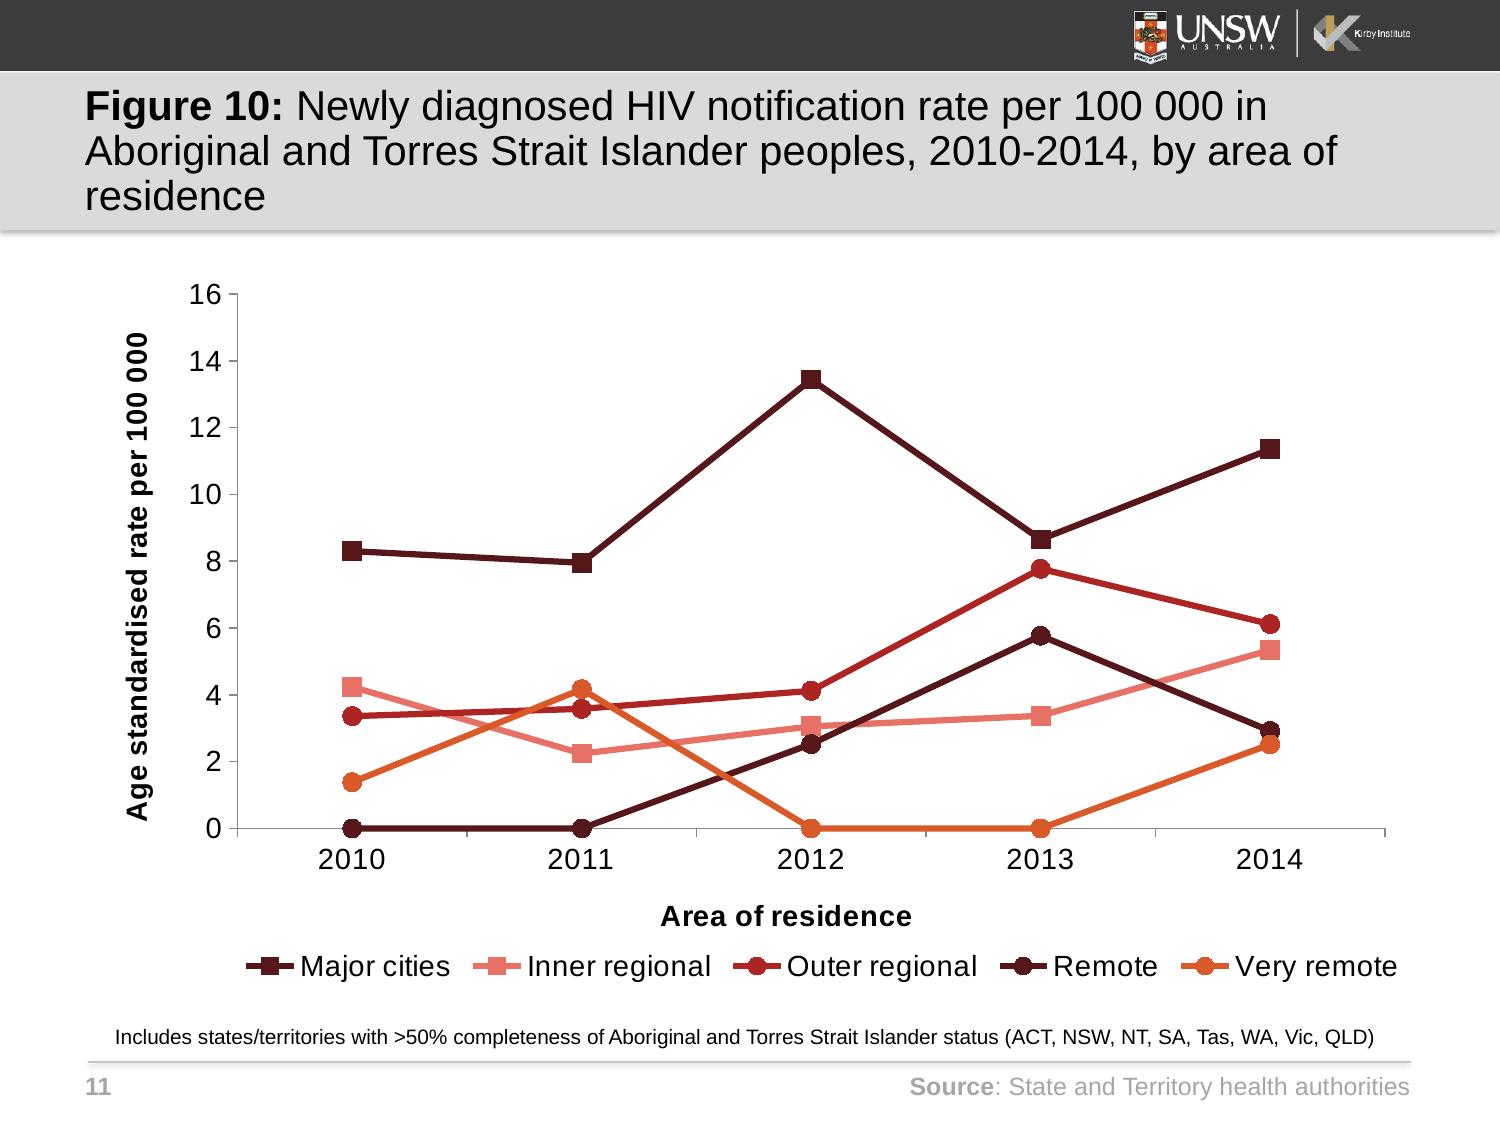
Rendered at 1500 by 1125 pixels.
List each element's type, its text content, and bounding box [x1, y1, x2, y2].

text_box Includes states/territories with >50% completeness of Aboriginal and Torres Strait Islander status (ACT, NSW, NT, SA, Tas, WA, Vic, QLD) [100, 1016, 1424, 1057]
picture [0, 0, 1500, 71]
list Source: State and Territory health authorities [262, 1070, 1412, 1112]
title Figure 10: Newly diagnosed HIV notification rate per 100 000 in Aboriginal and Torres Strait Islander peoples, 2010-2014, by area of residence [85, 84, 1412, 216]
chart [84, 262, 1412, 1023]
slide_number 11 [85, 1070, 195, 1112]
